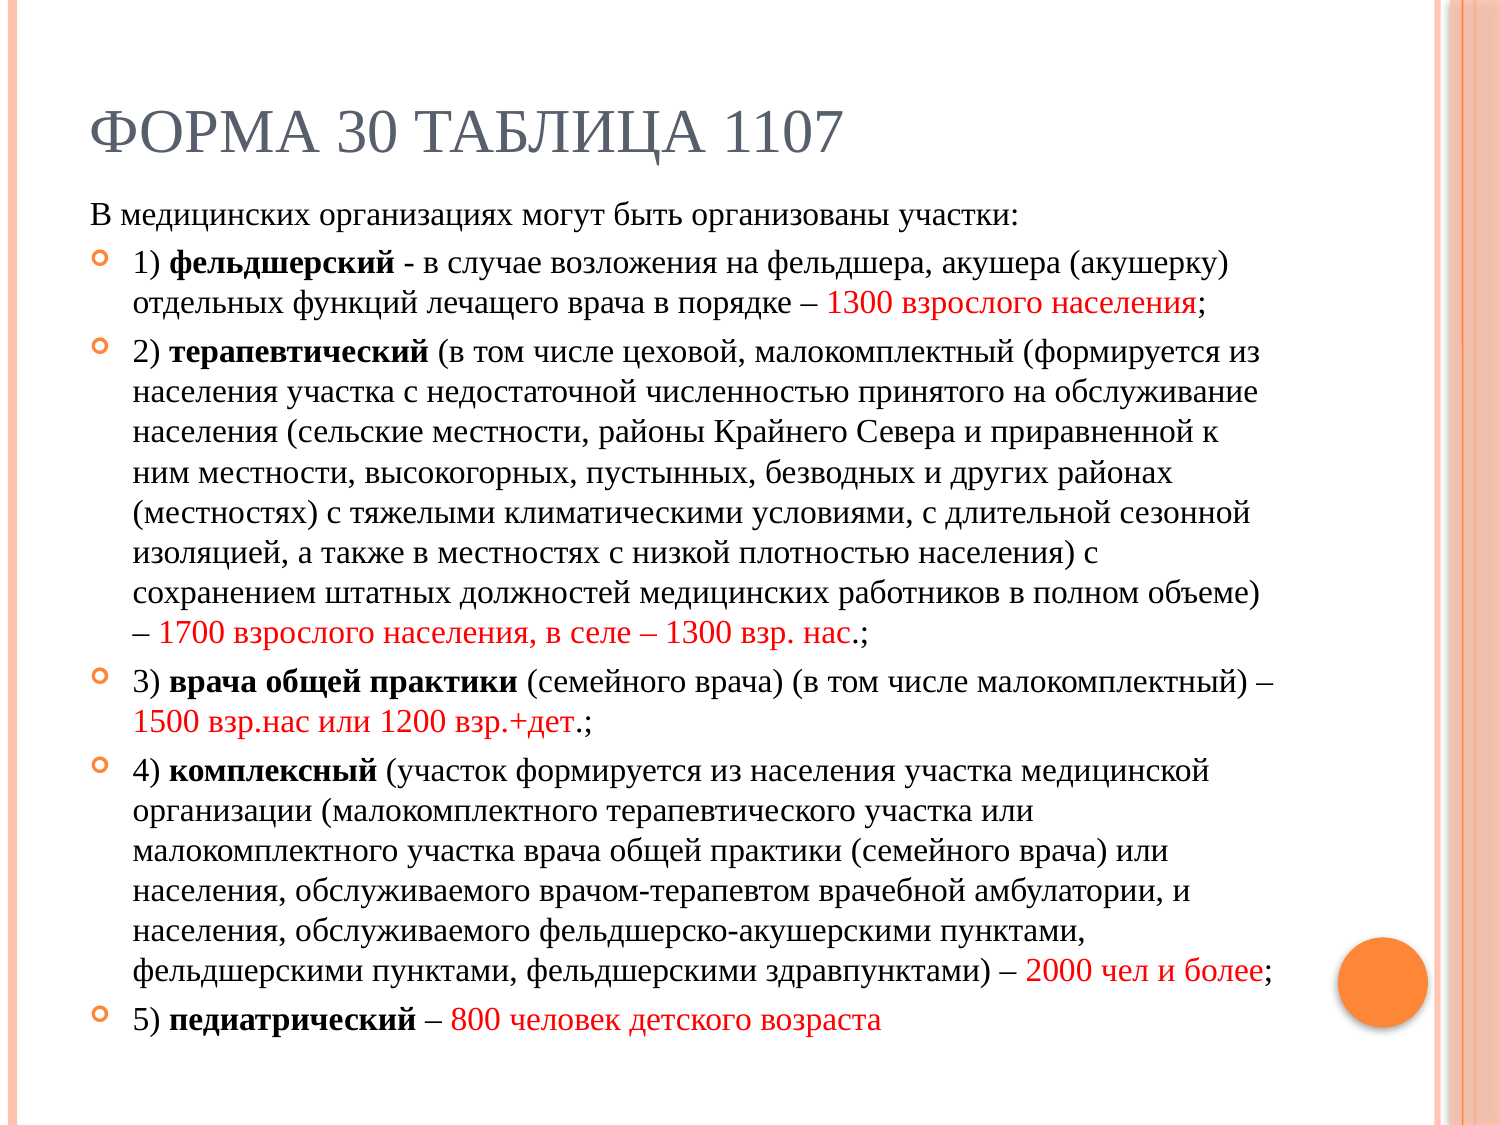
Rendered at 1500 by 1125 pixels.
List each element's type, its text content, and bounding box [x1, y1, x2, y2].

title Форма 30 Таблица 1107 [75, 45, 1300, 173]
list В медицинских организациях могут быть организованы участки: 1) фельдшерский - в случае возложения на фельдшера, акушера (акушерку) отдельных функций лечащего врача в порядке – 1300 взрослого населения; 2) терапевтический (в том числе цеховой, малокомплектный (формируется из населения участка с недостаточной численностью принятого на обслуживание населения (сельские местности, районы Крайнего Севера и приравненной к ним местности, высокогорных, пустынных, безводных и других районах (местностях) с тяжелыми климатическими условиями, с длительной сезонной изоляцией, а также в местностях с низкой плотностью населения) с сохранением штатных должностей медицинских работников в полном объеме) – 1700 взрослого населения, в селе – 1300 взр. нас.; 3) врача общей практики (семейного врача) (в том числе малокомплектный) – 1500 взр.нас или 1200 взр.+дет.; 4) комплексный (участок формируется из населения участка медицинской организации (малокомплектного терапевтического участка или малокомплектного участка врача общей практики (семейного врача) или населения, обслуживаемого врачом-терапевтом врачебной амбулатории, и населения, обслуживаемого фельдшерско-акушерскими пунктами, фельдшерскими пунктами, фельдшерскими здравпунктами) – 2000 чел и более; 5) педиатрический – 800 человек детского возраста [75, 184, 1300, 1062]
